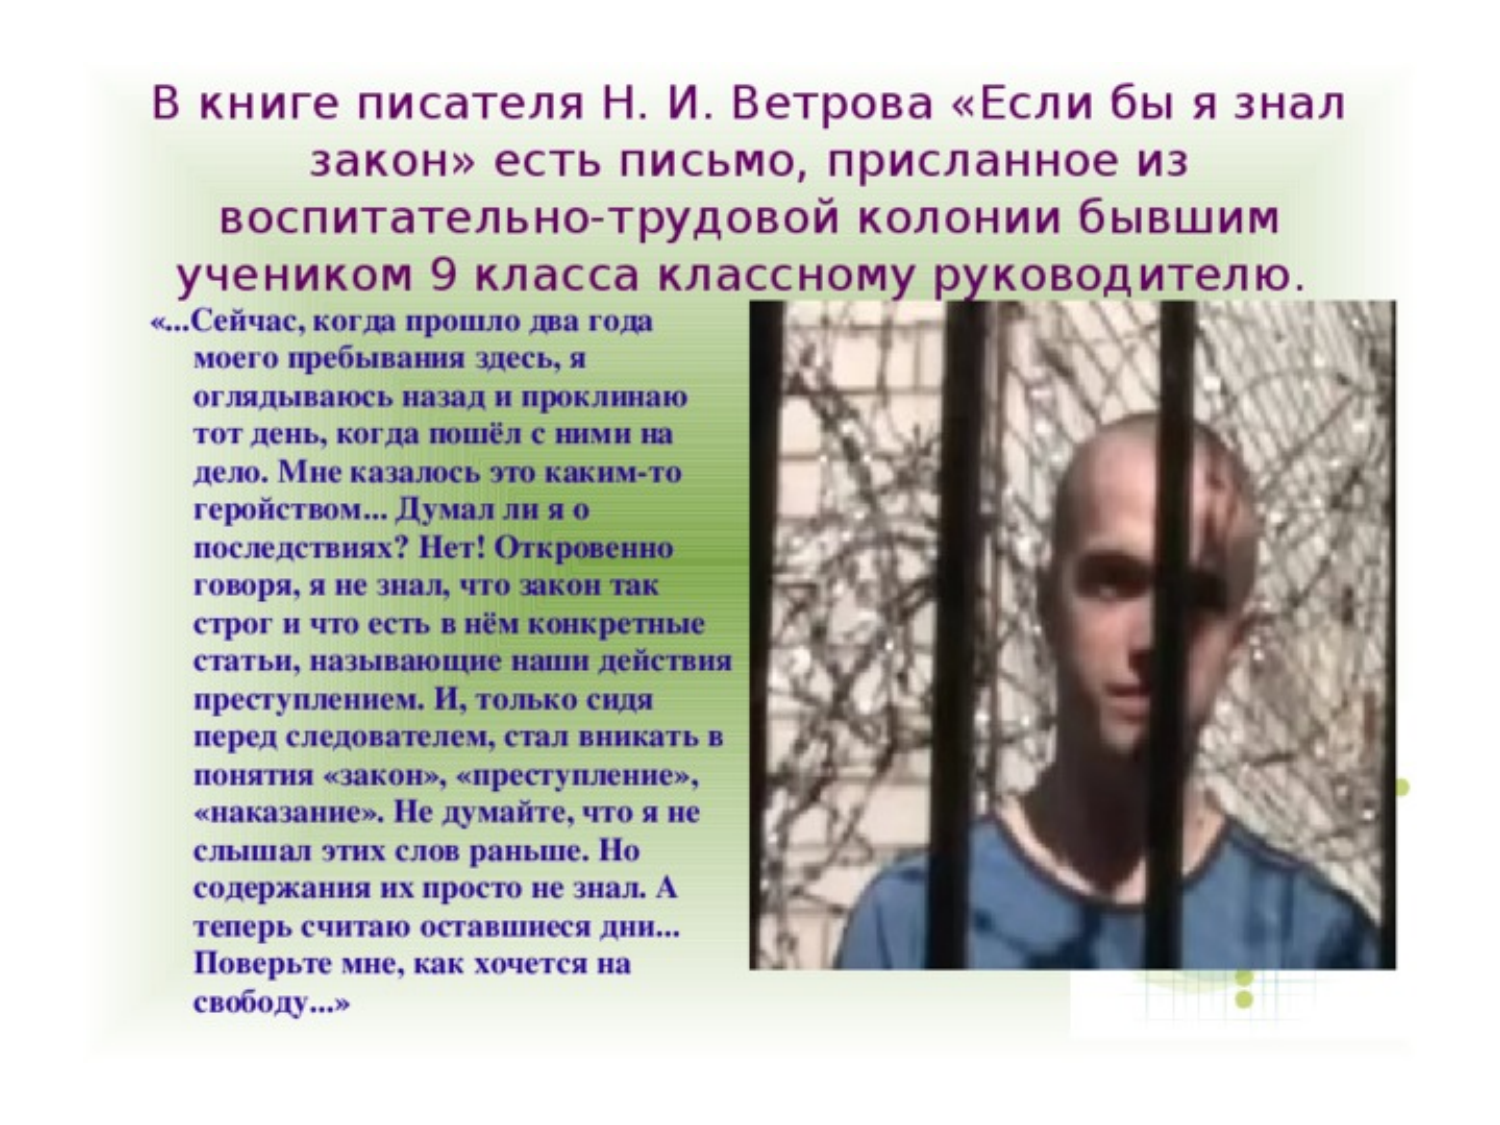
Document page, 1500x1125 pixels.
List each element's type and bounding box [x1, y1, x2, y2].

picture [83, 62, 1417, 1063]
